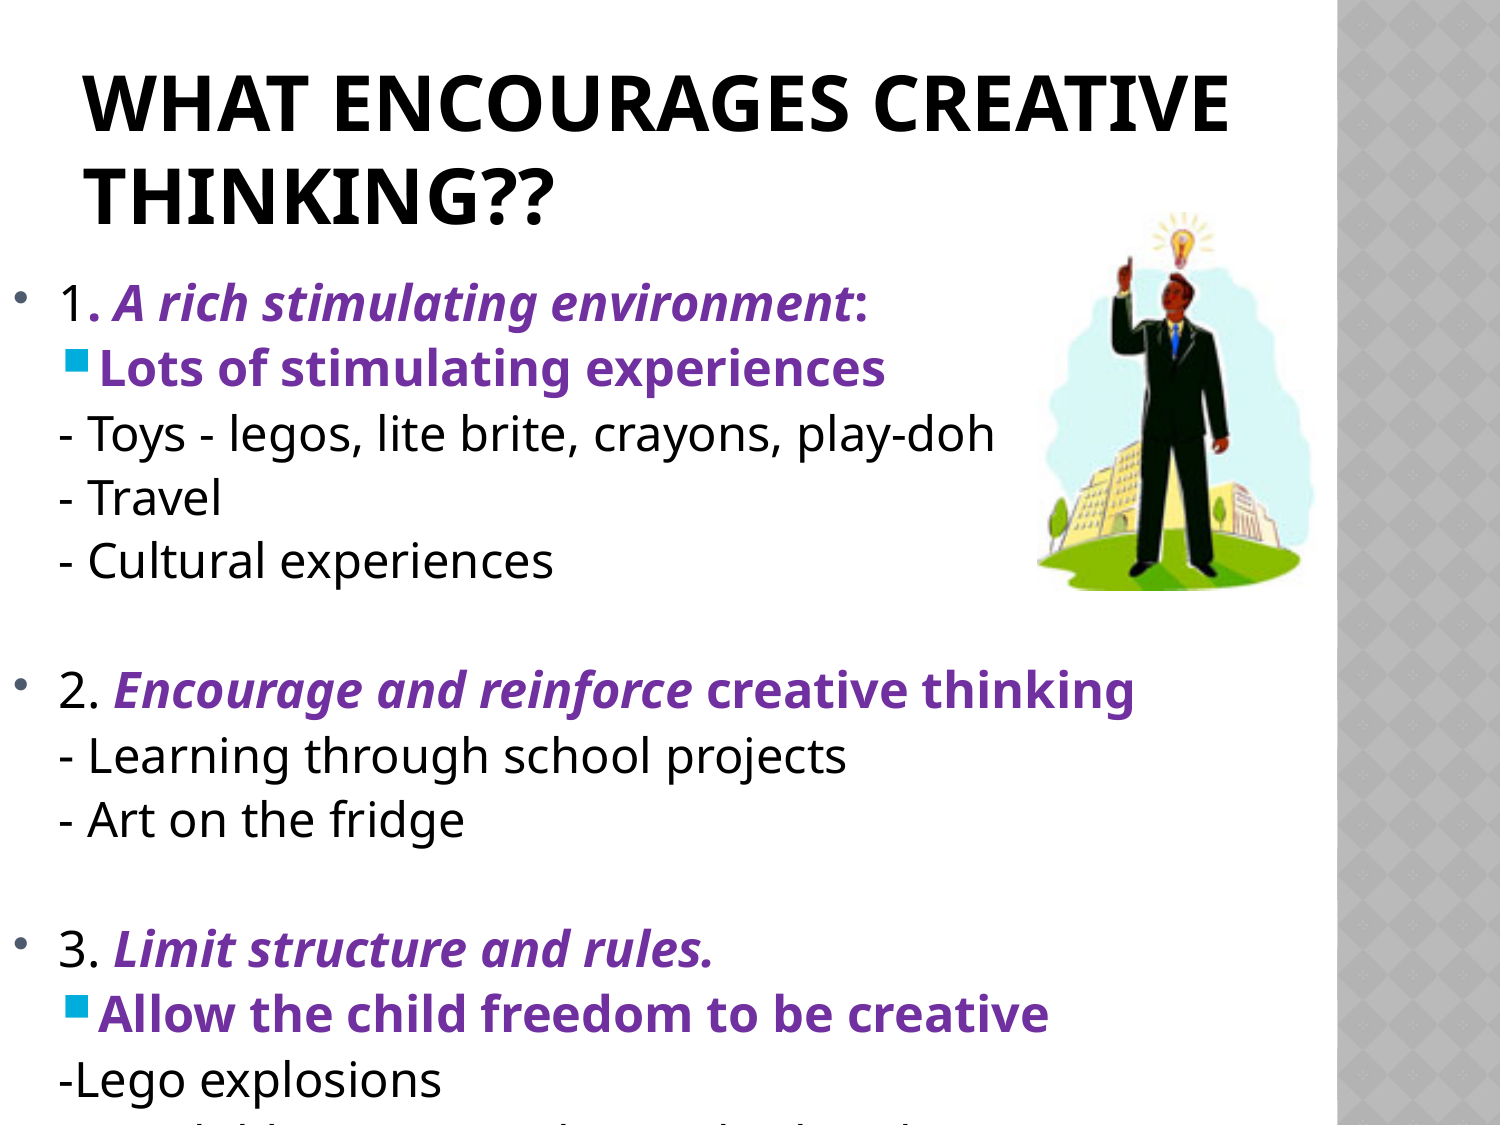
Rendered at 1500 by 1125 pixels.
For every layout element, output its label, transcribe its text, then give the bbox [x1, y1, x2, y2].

list 1. A rich stimulating environment: Lots of stimulating experiences - Toys - legos, lite brite, crayons, play-doh - Travel - Cultural experiences 2. Encourage and reinforce creative thinking - Learning through school projects - Art on the fridge 3. Limit structure and rules. Allow the child freedom to be creative -Lego explosions - Let children paint/color---ask what they are creating [0, 264, 1413, 1125]
title What encourages creative thinking?? [75, 52, 1263, 240]
picture [1036, 212, 1316, 591]
